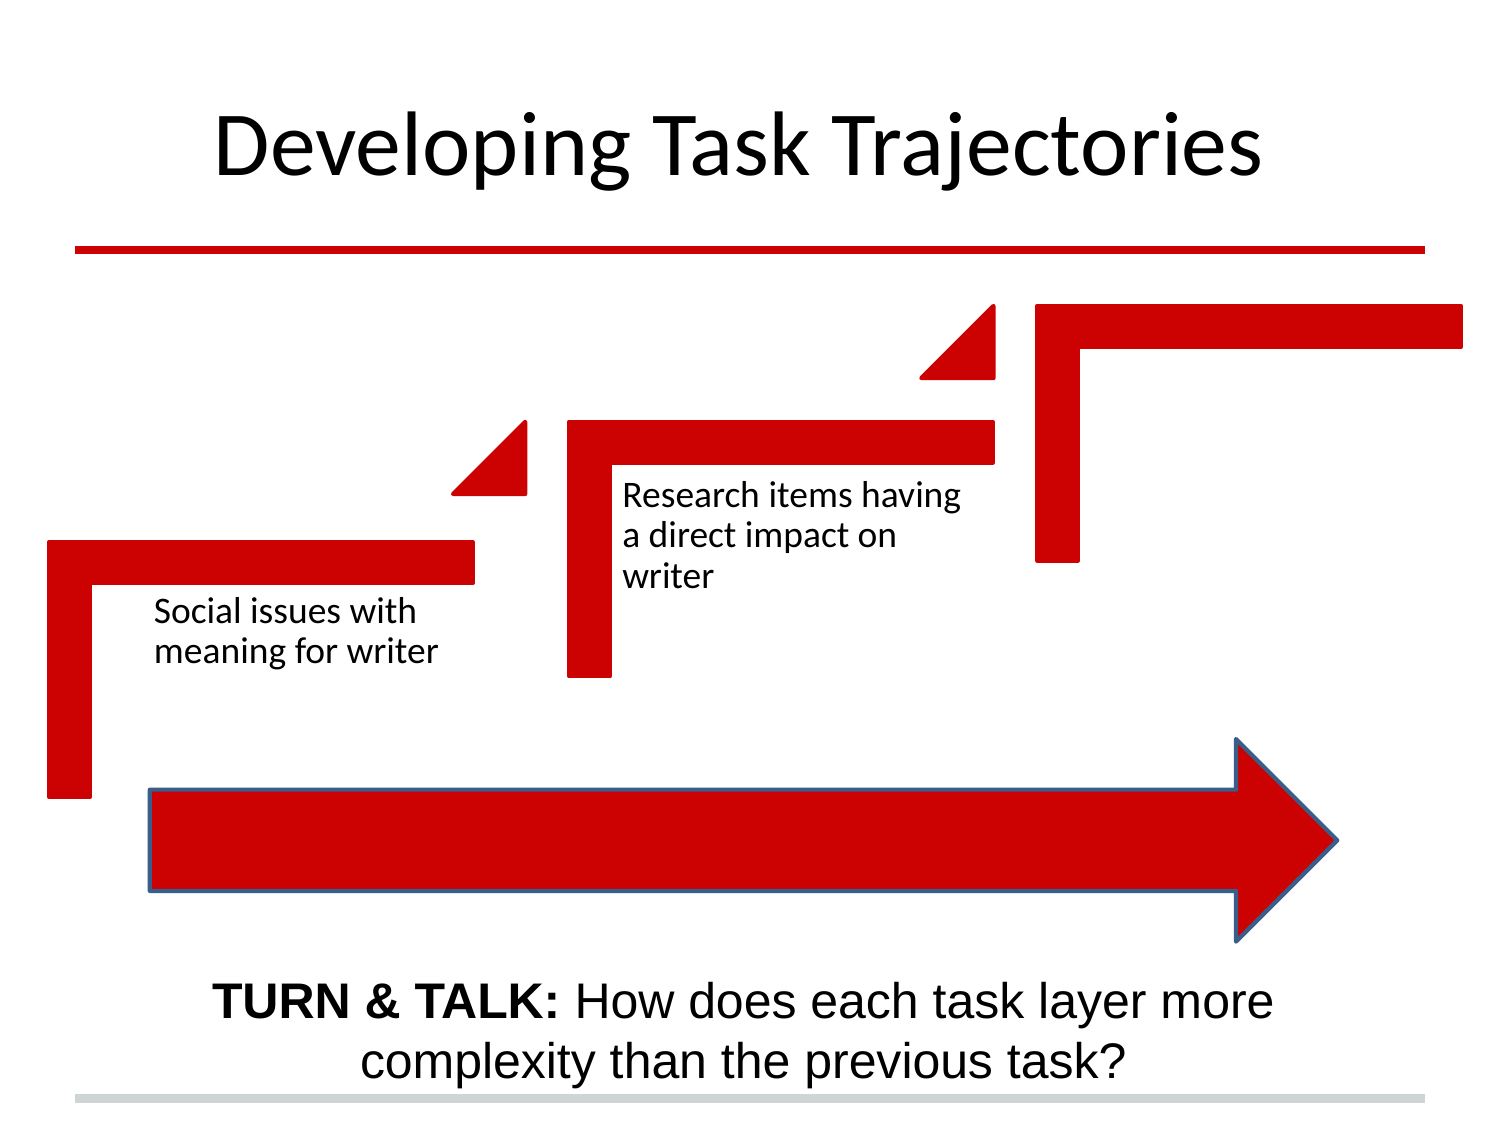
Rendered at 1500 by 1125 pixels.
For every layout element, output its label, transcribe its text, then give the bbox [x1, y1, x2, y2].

text_box [1235, 922, 1256, 942]
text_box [48, 305, 1463, 916]
text_box TURN & TALK: How does each task layer more complexity than the previous task? [87, 953, 1400, 1074]
title Developing Task Trajectories [75, 45, 1425, 233]
